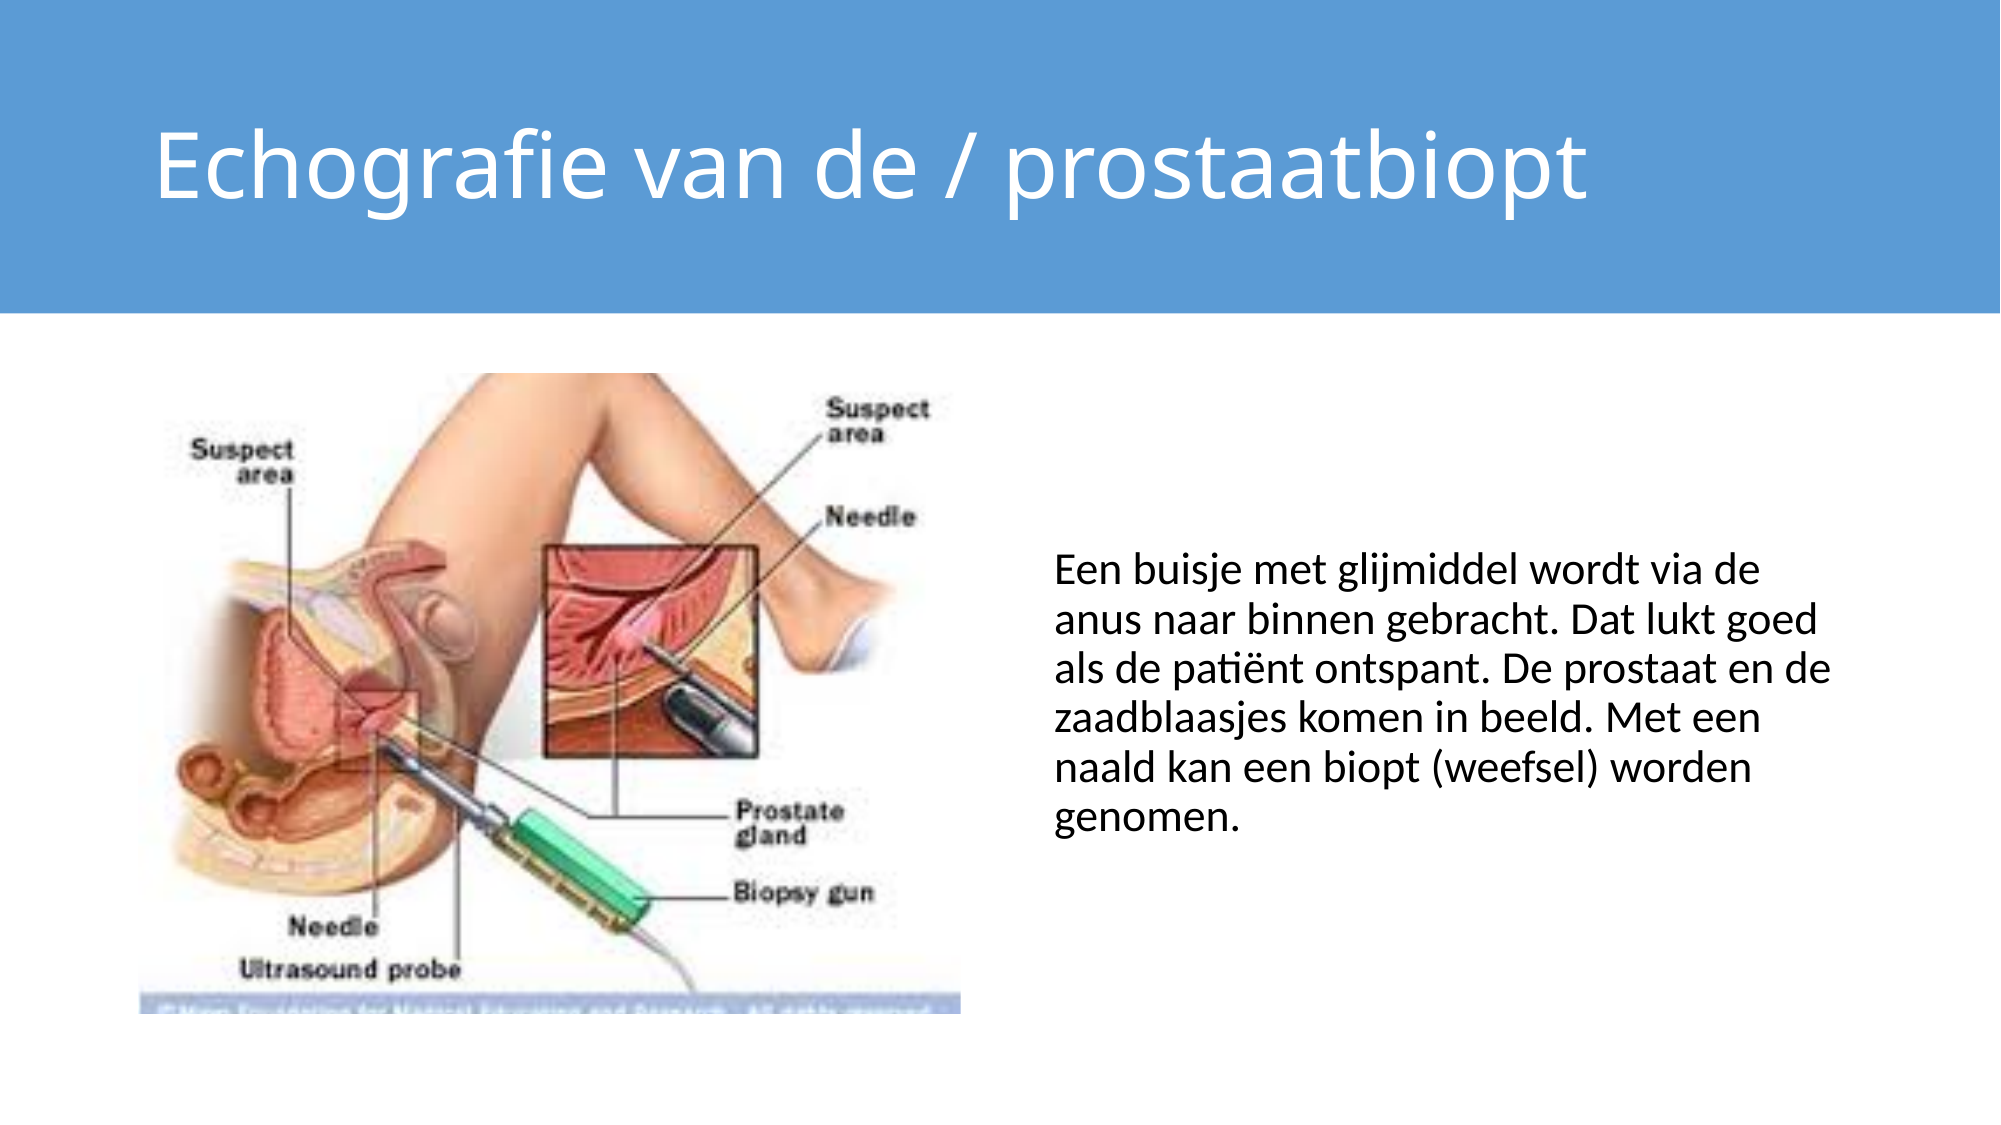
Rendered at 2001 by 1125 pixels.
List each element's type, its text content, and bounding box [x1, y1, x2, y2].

picture [137, 373, 961, 1014]
list Een buisje met glijmiddel wordt via de anus naar binnen gebracht. Dat lukt goed als de patiënt ontspant. De prostaat en de zaadblaasjes komen in beeld. Met een naald kan een biopt (weefsel) worden genomen. [1039, 373, 1862, 1014]
title Echografie van de / prostaatbiopt [137, 59, 1863, 278]
text_box [0, 0, 2000, 314]
